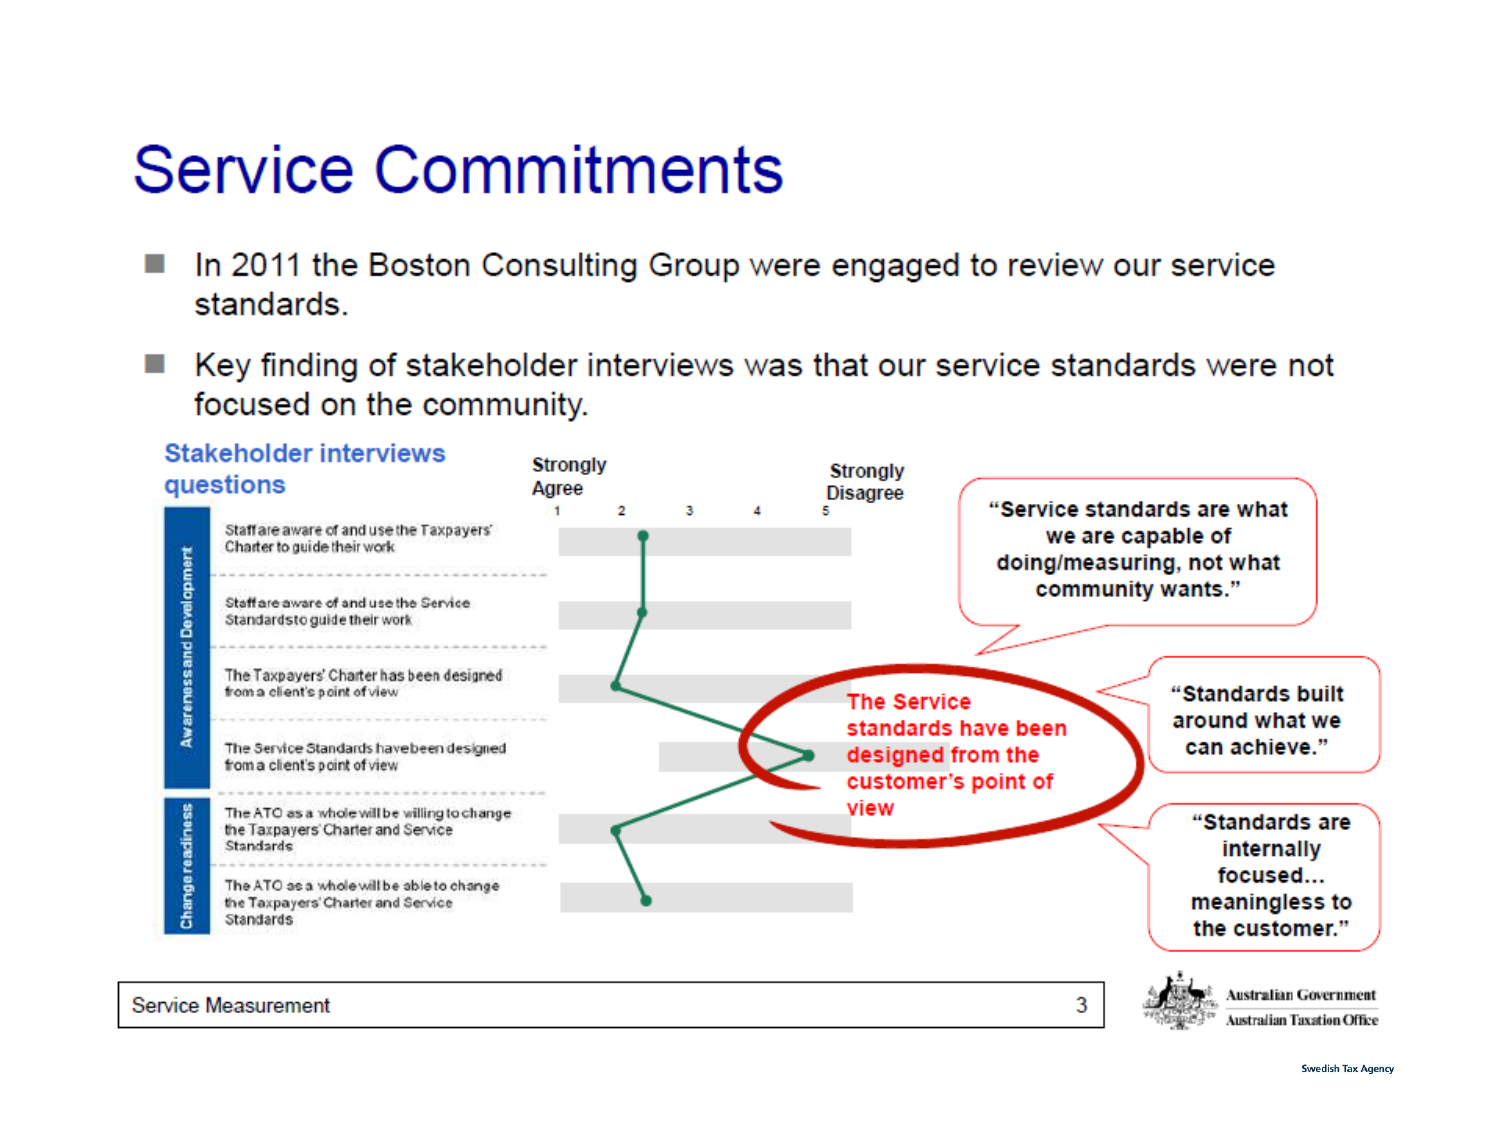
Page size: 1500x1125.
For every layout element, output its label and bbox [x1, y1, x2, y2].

picture [82, 62, 1418, 1074]
